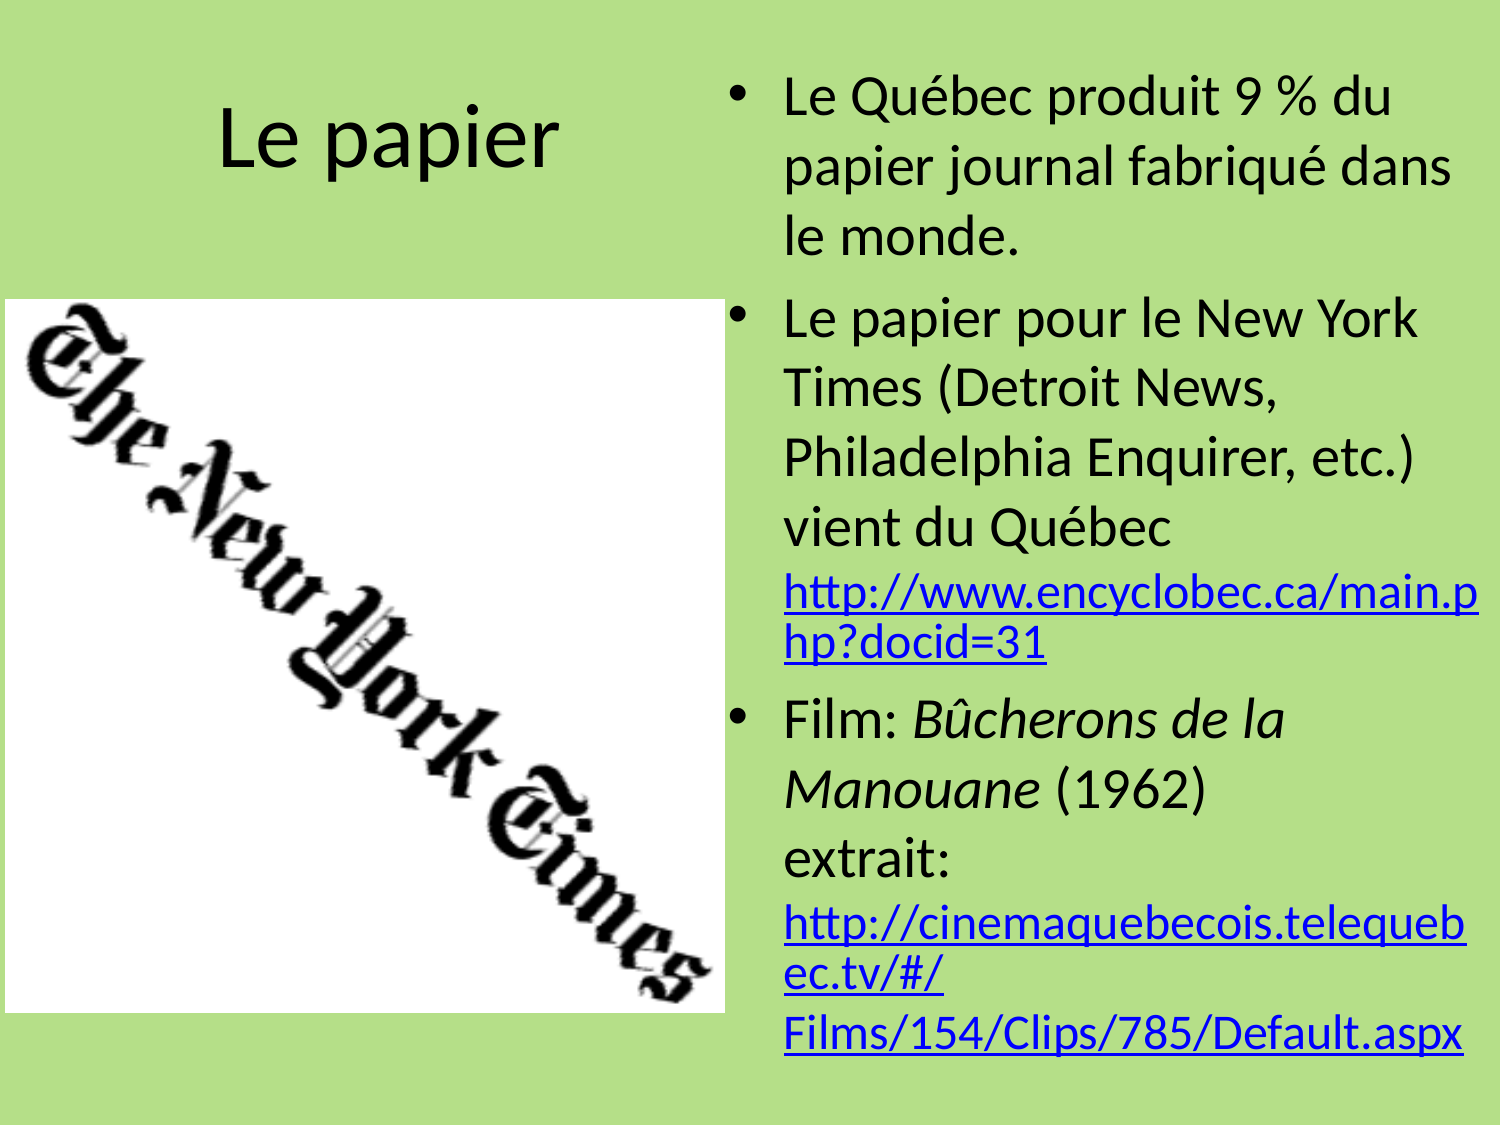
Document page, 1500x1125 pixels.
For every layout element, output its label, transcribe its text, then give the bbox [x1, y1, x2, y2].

title Le papier [75, 37, 725, 225]
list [5, 299, 726, 1013]
list Le Québec produit 9 % du papier journal fabriqué dans le monde. Le papier pour le New York Times (Detroit News, Philadelphia Enquirer, etc.) vient du Québec http://www.encyclobec.ca/main.php?docid=31 Film: Bûcherons de la Manouane (1962) extrait: http://cinemaquebecois.telequebec.tv/#/Films/154/Clips/785/Default.aspx [712, 50, 1500, 1125]
